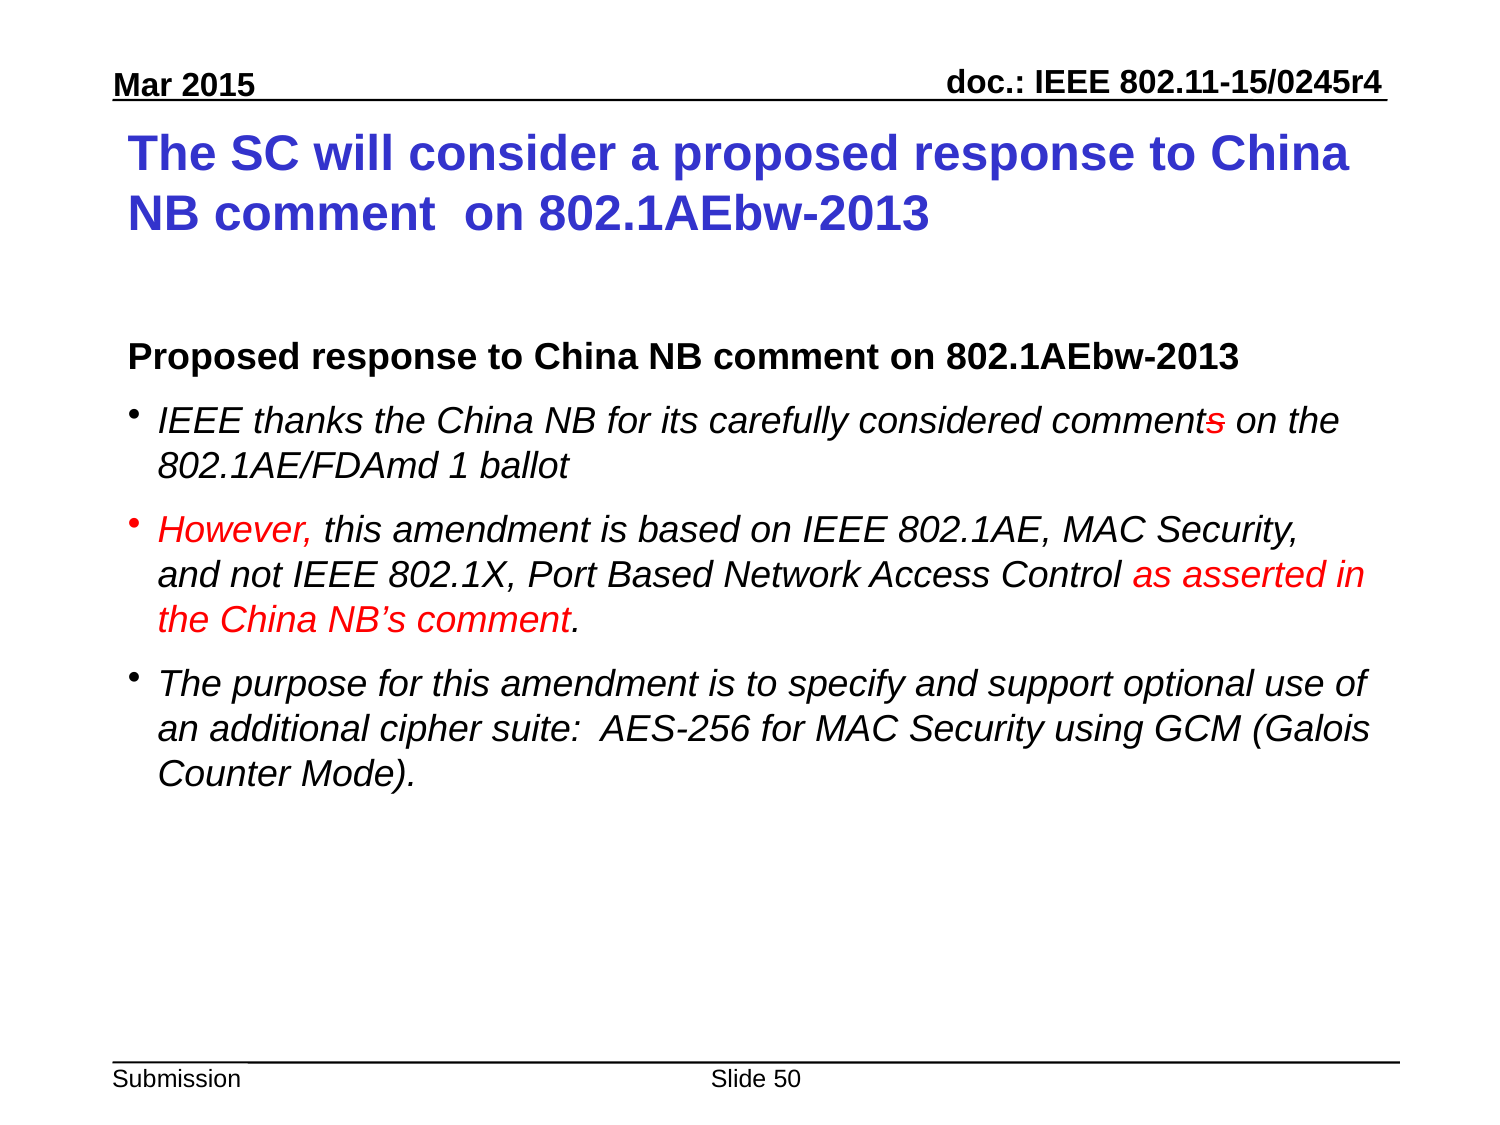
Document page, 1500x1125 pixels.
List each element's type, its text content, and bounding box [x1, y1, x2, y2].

title The SC will consider a proposed response to China NB comment on 802.1AEbw-2013 [112, 112, 1388, 288]
slide_number Slide 50 [709, 1061, 803, 1093]
list Proposed response to China NB comment on 802.1AEbw-2013 IEEE thanks the China NB for its carefully considered comments on the 802.1AE/FDAmd 1 ballot However, this amendment is based on IEEE 802.1AE, MAC Security, and not IEEE 802.1X, Port Based Network Access Control as asserted in the China NB’s comment. The purpose for this amendment is to specify and support optional use of an additional cipher suite: AES-256 for MAC Security using GCM (Galois Counter Mode). [112, 324, 1388, 1000]
